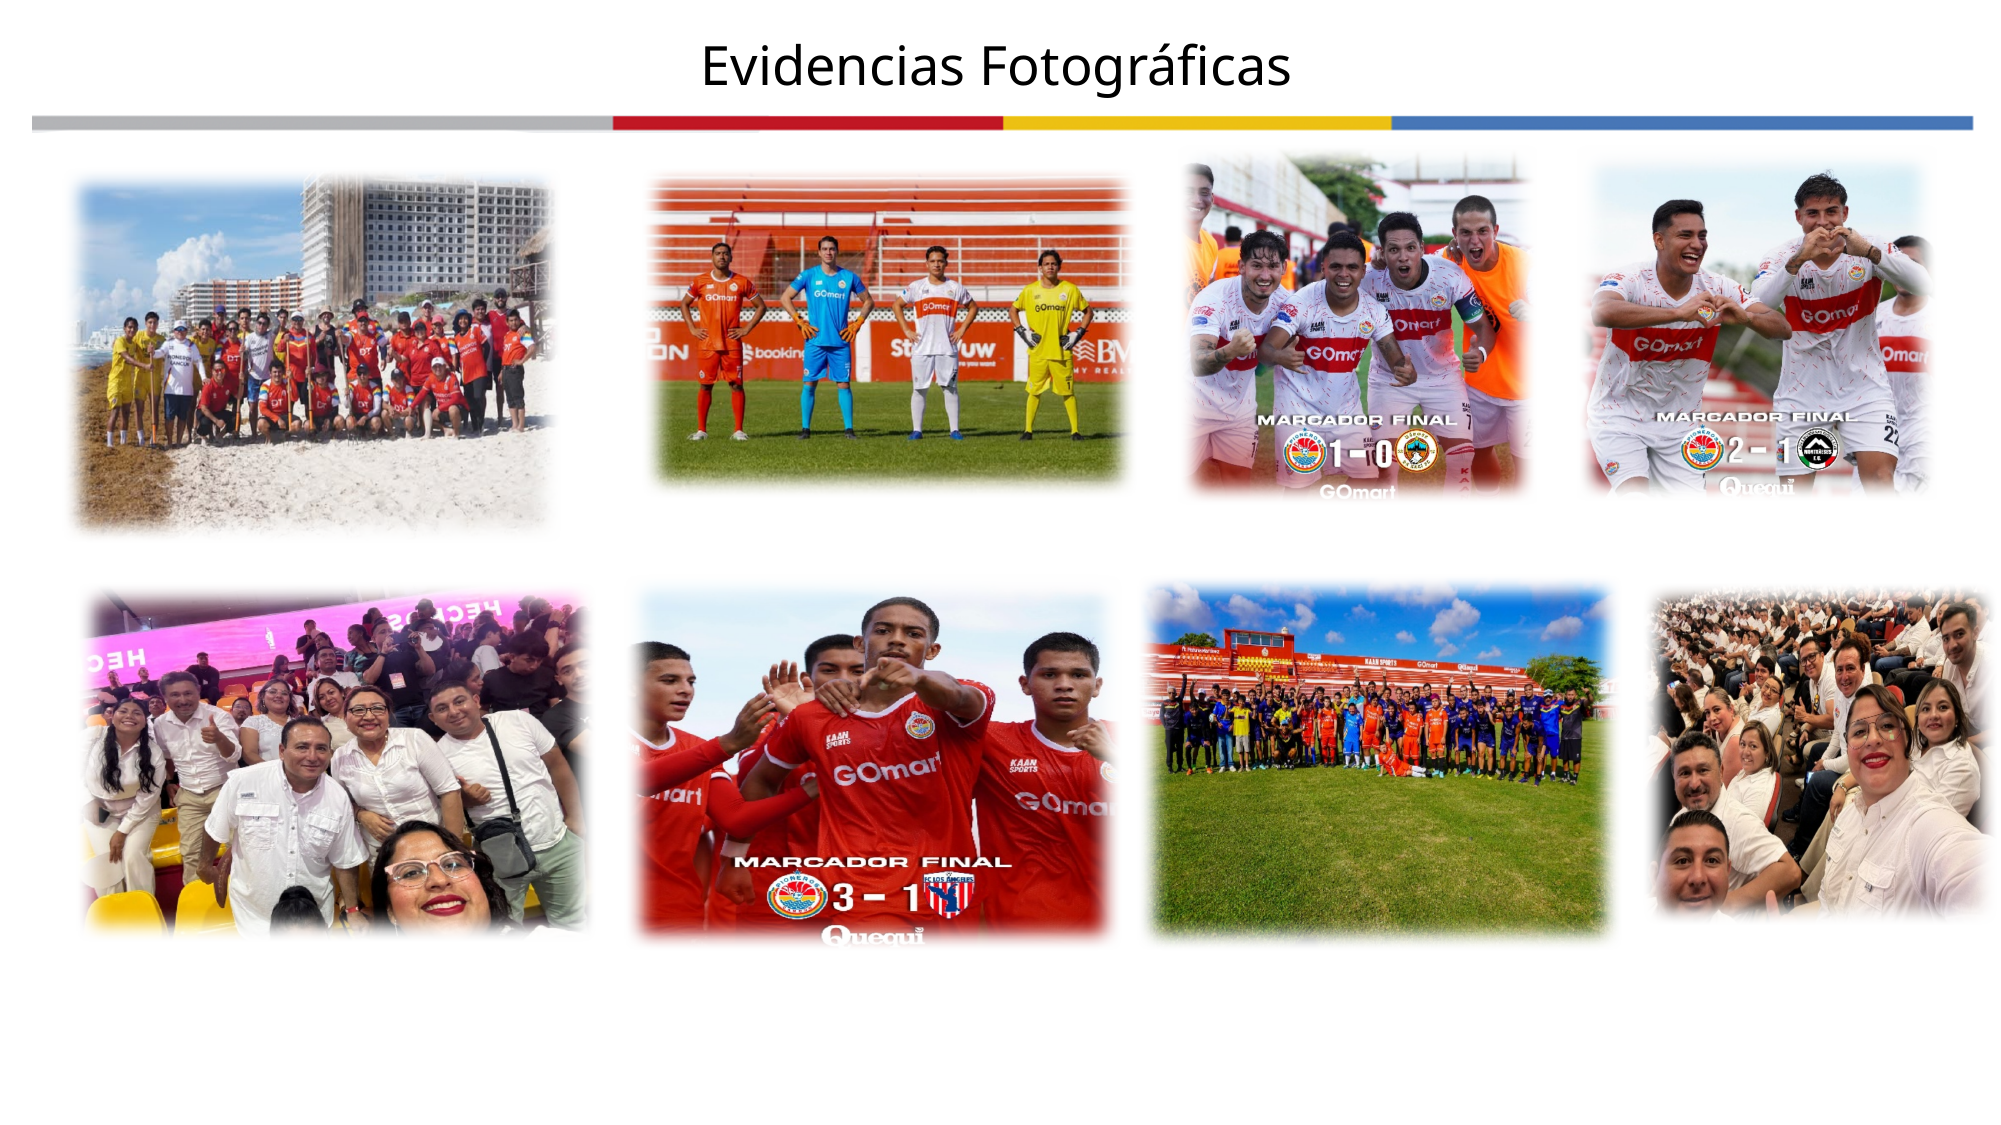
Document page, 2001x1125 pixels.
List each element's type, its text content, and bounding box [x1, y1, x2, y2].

picture [32, 115, 1974, 133]
picture [1642, 582, 1998, 926]
picture [624, 574, 1122, 951]
picture [76, 582, 596, 943]
picture [641, 167, 1138, 499]
picture [1178, 145, 1537, 505]
text_box Evidencias Fotográficas [26, 24, 1968, 104]
picture [1577, 145, 1938, 501]
picture [1137, 574, 1623, 951]
picture [62, 167, 562, 543]
